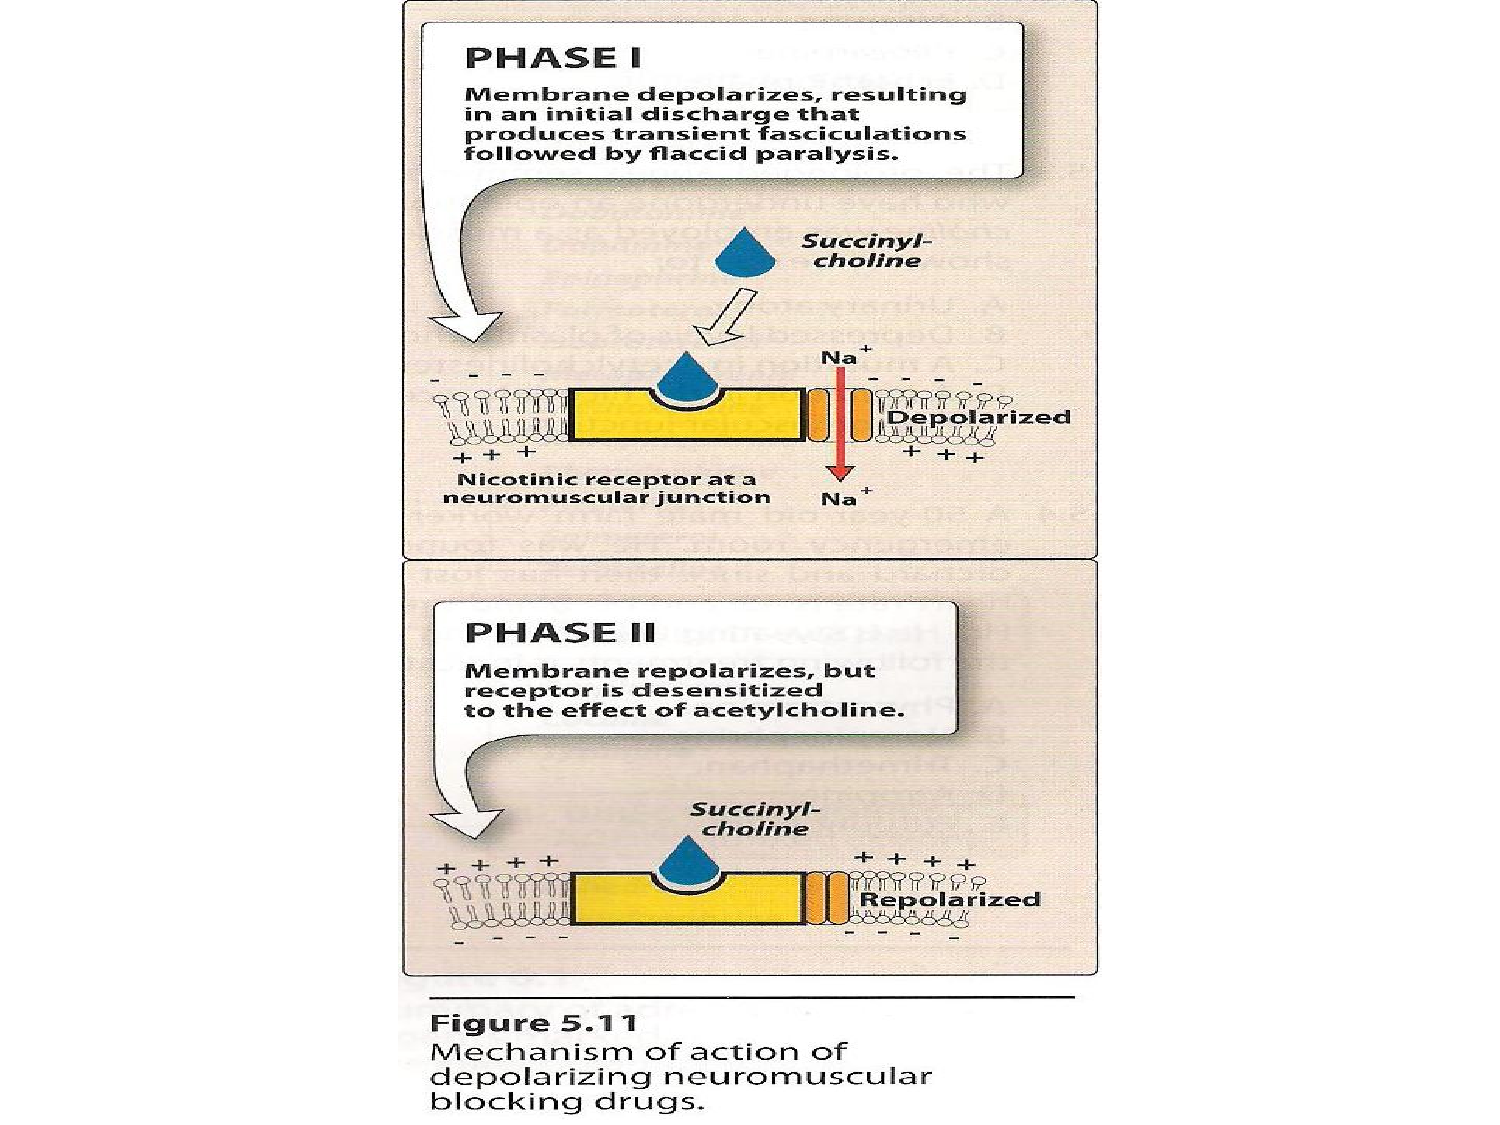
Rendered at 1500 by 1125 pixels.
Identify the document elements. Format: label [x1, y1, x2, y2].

list [398, 0, 1102, 1125]
